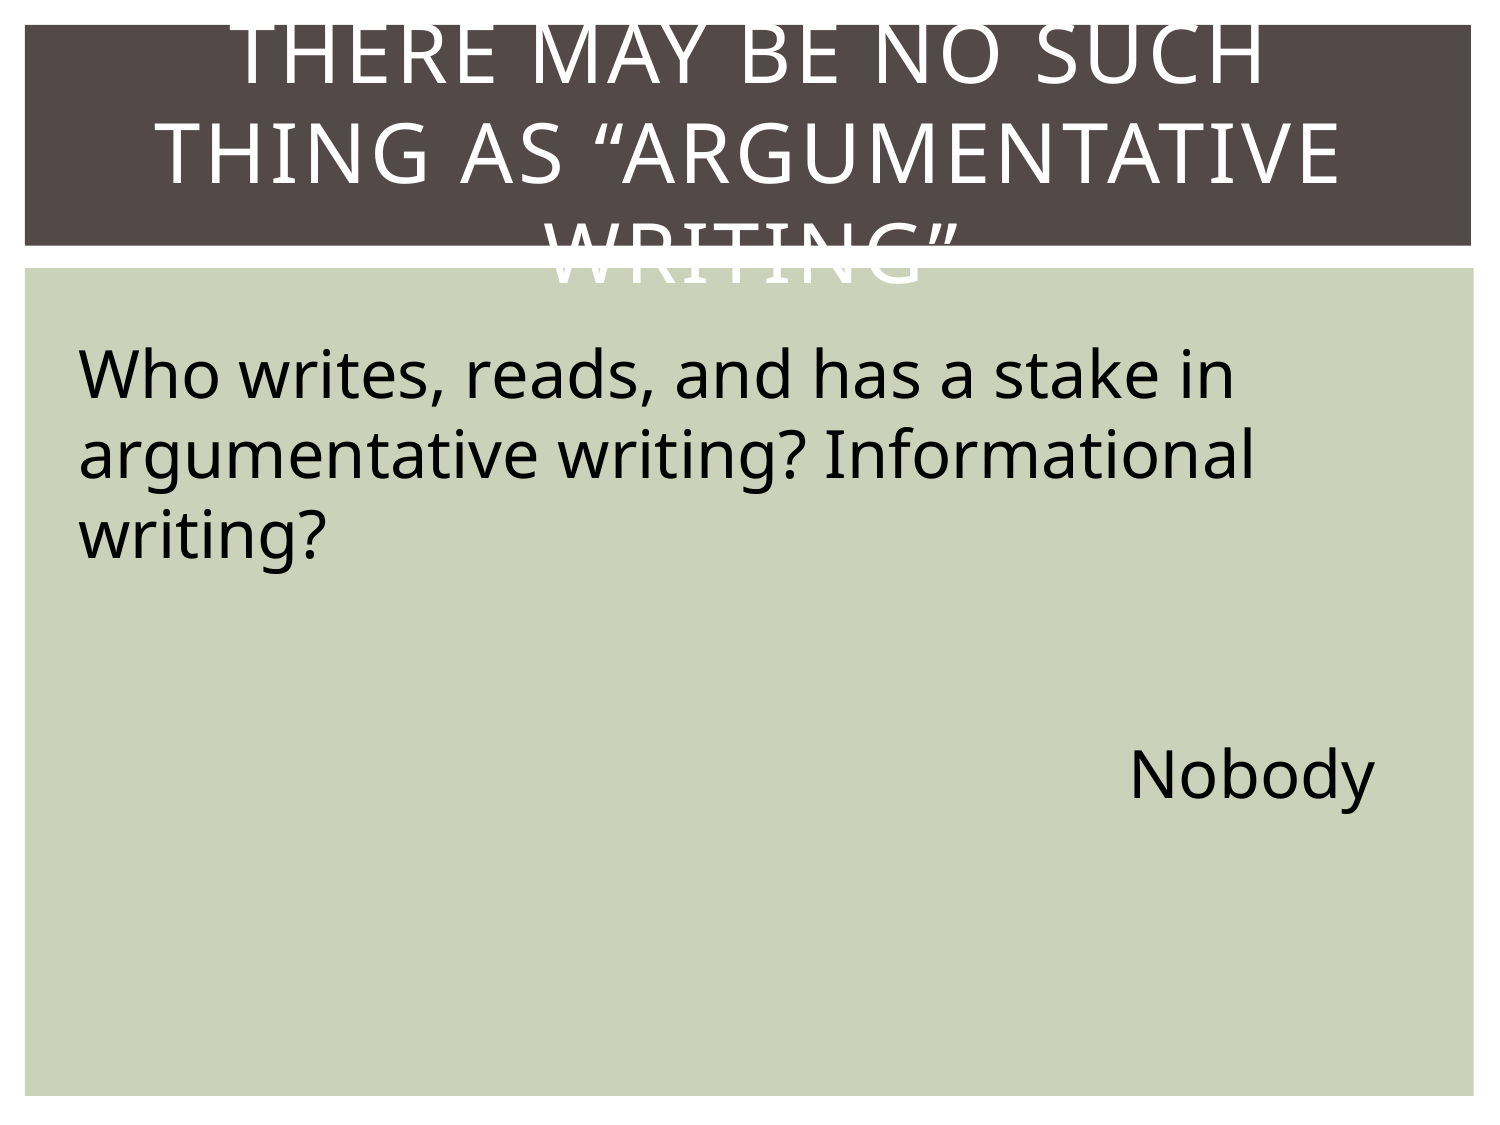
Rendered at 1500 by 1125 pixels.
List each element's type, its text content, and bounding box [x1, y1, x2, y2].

title There May Be No Such Thing as “Argumentative Writing” [63, 50, 1439, 250]
text_box Who writes, reads, and has a stake in argumentative writing? Informational writing? Nobody [63, 324, 1439, 900]
